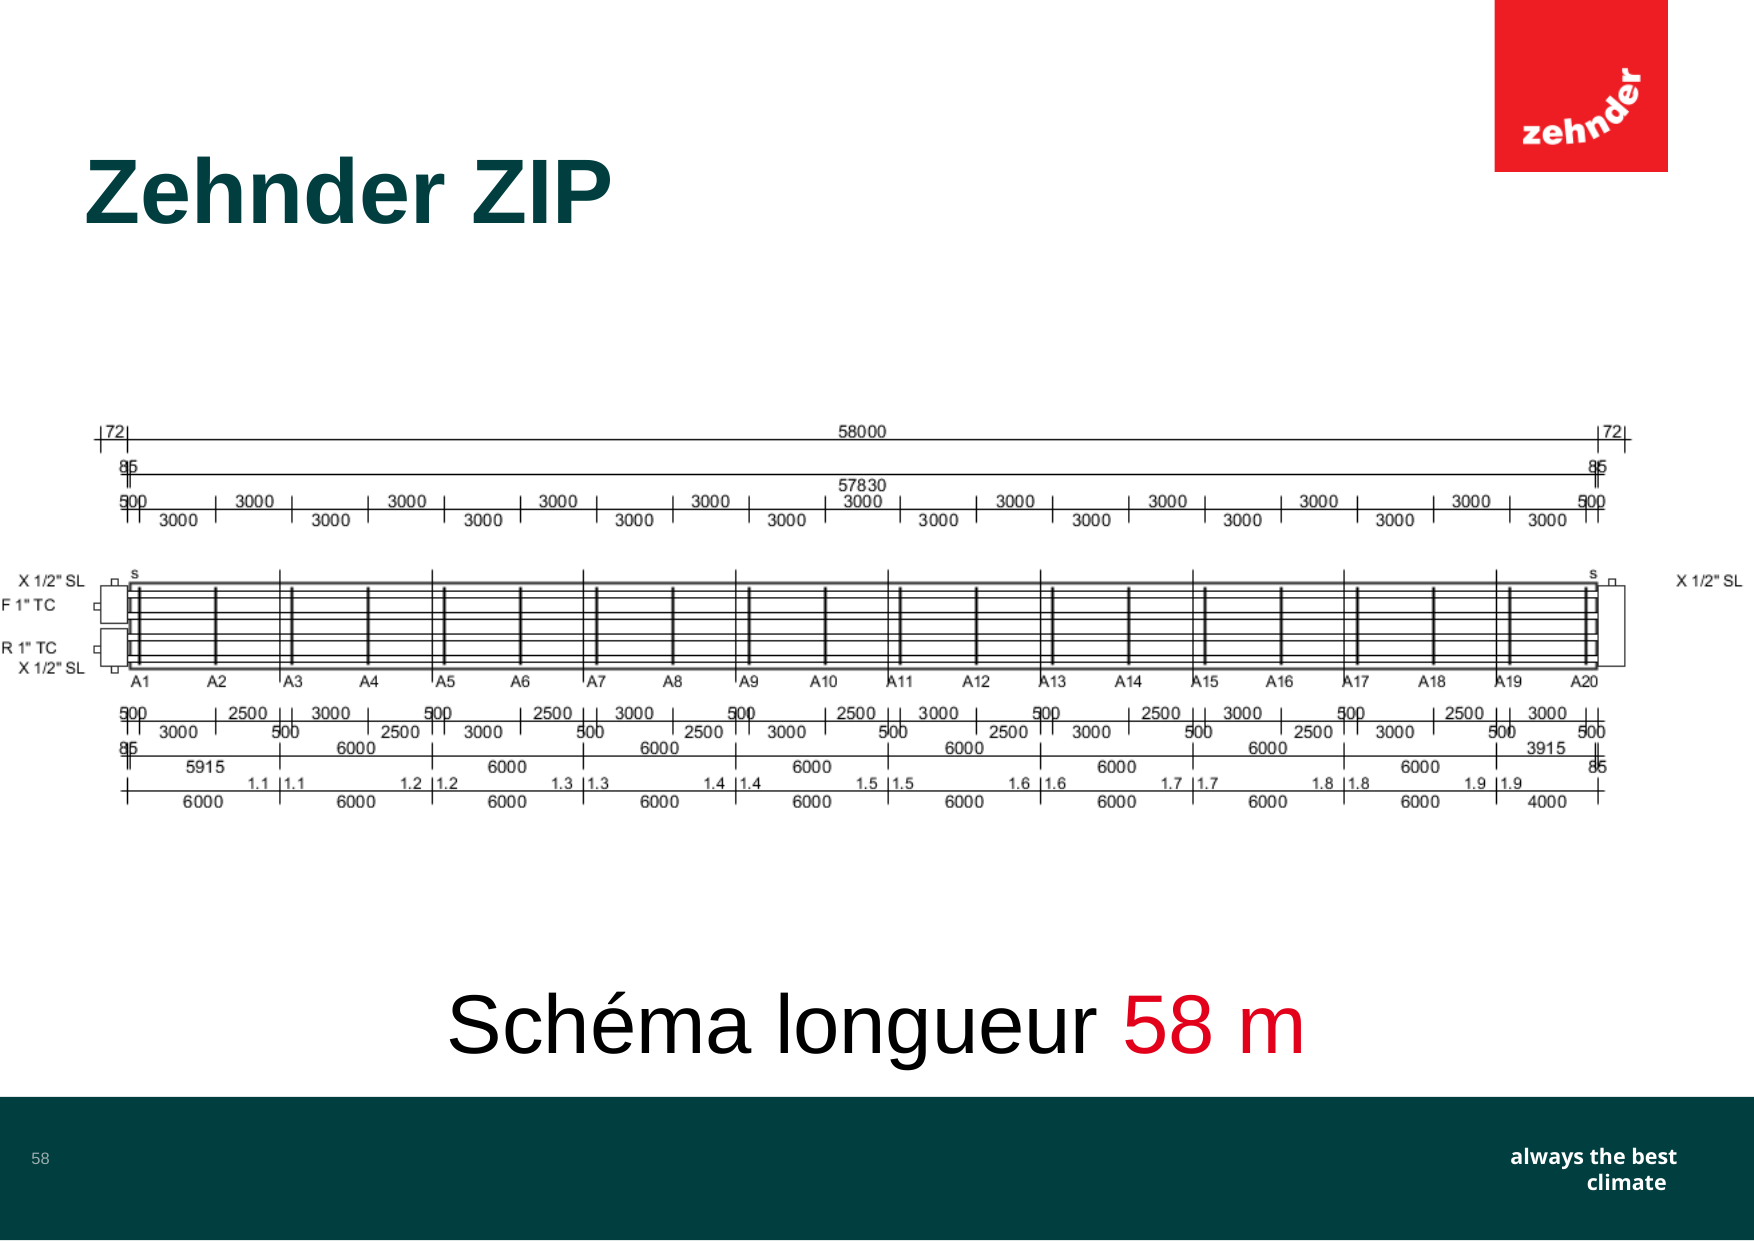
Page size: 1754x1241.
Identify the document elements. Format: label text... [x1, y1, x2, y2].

title Zehnder ZIP [70, 136, 1583, 207]
text_box Schéma longueur 58 m [431, 962, 1323, 1078]
picture [0, 415, 1754, 828]
